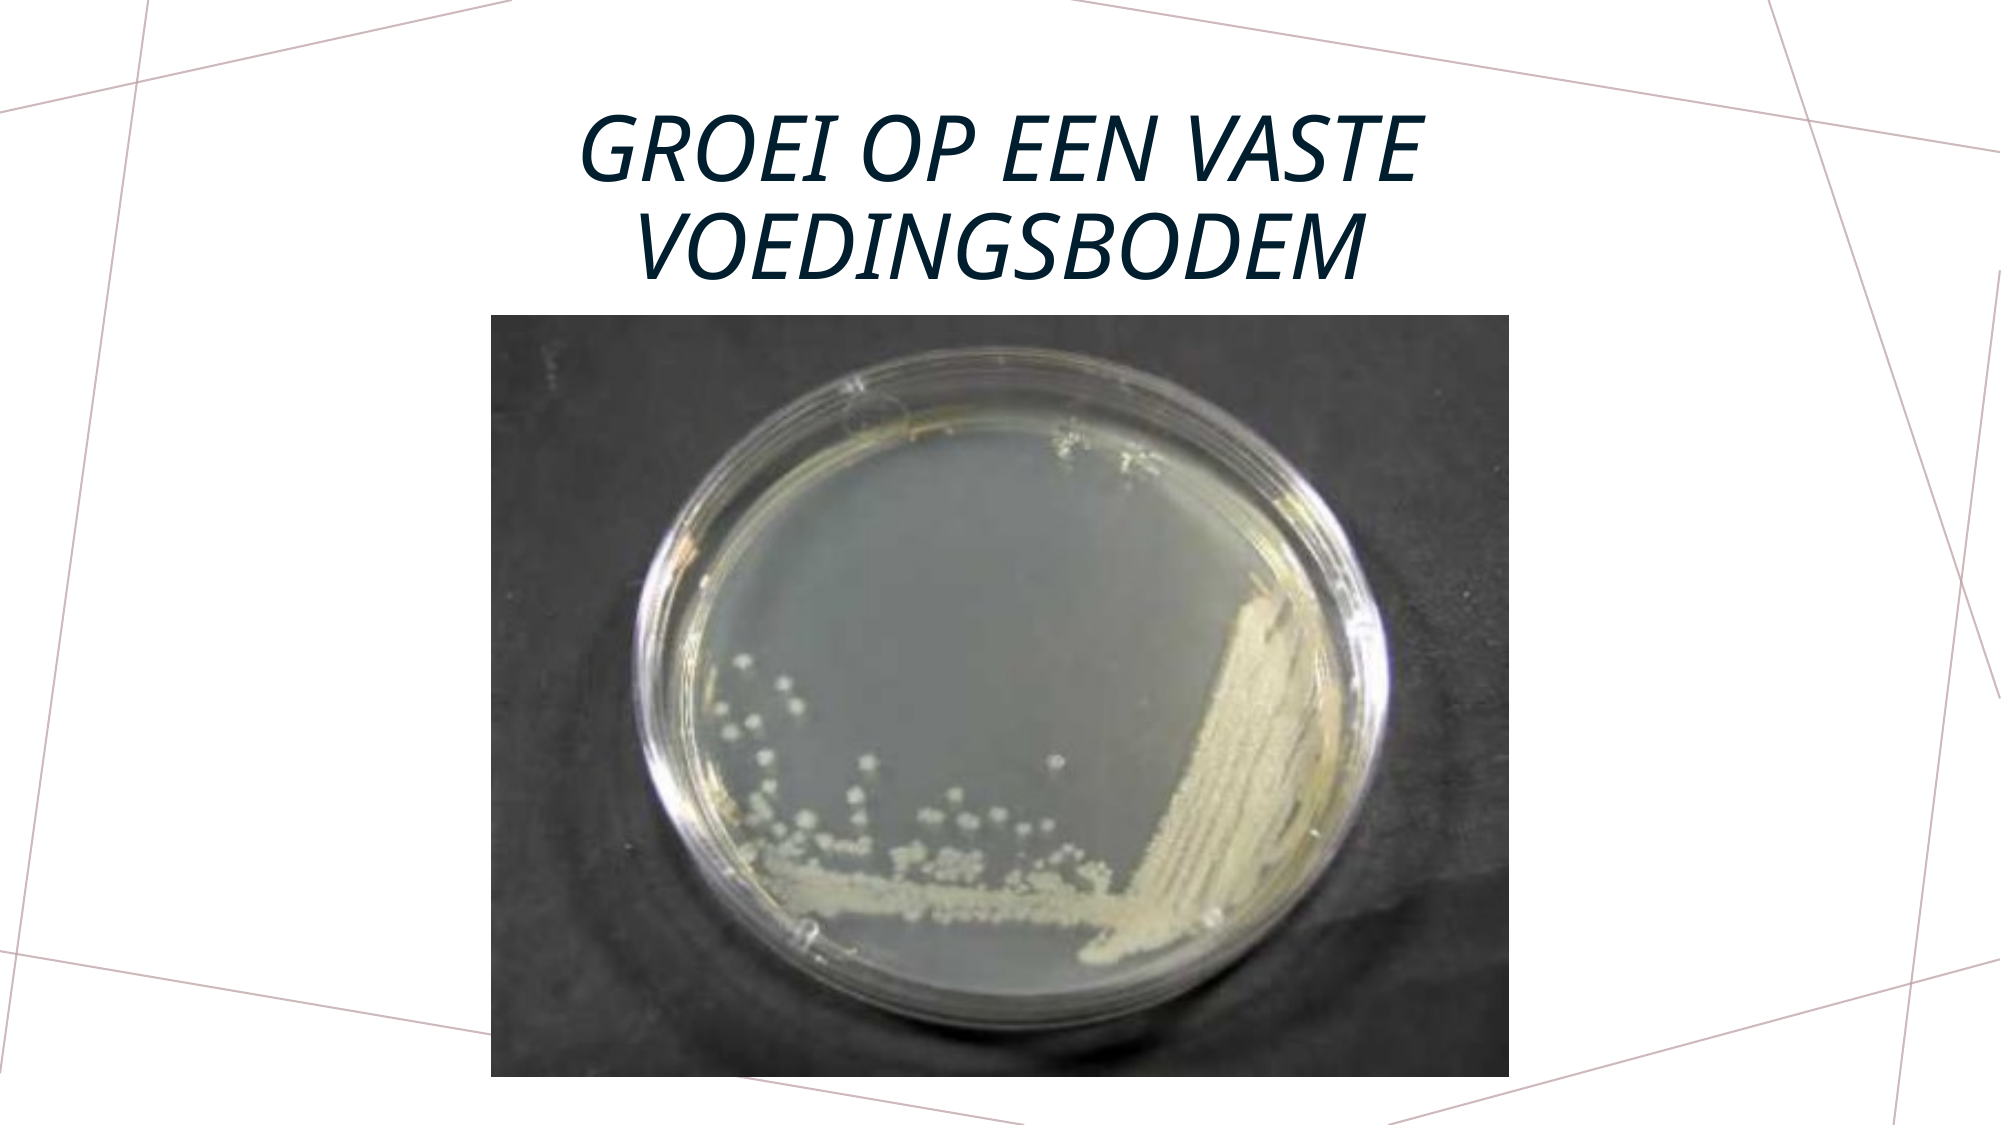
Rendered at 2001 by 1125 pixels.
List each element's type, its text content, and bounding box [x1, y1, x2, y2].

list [490, 314, 1510, 1078]
title Groei op een vaste voedingsbodem [187, 87, 1813, 315]
